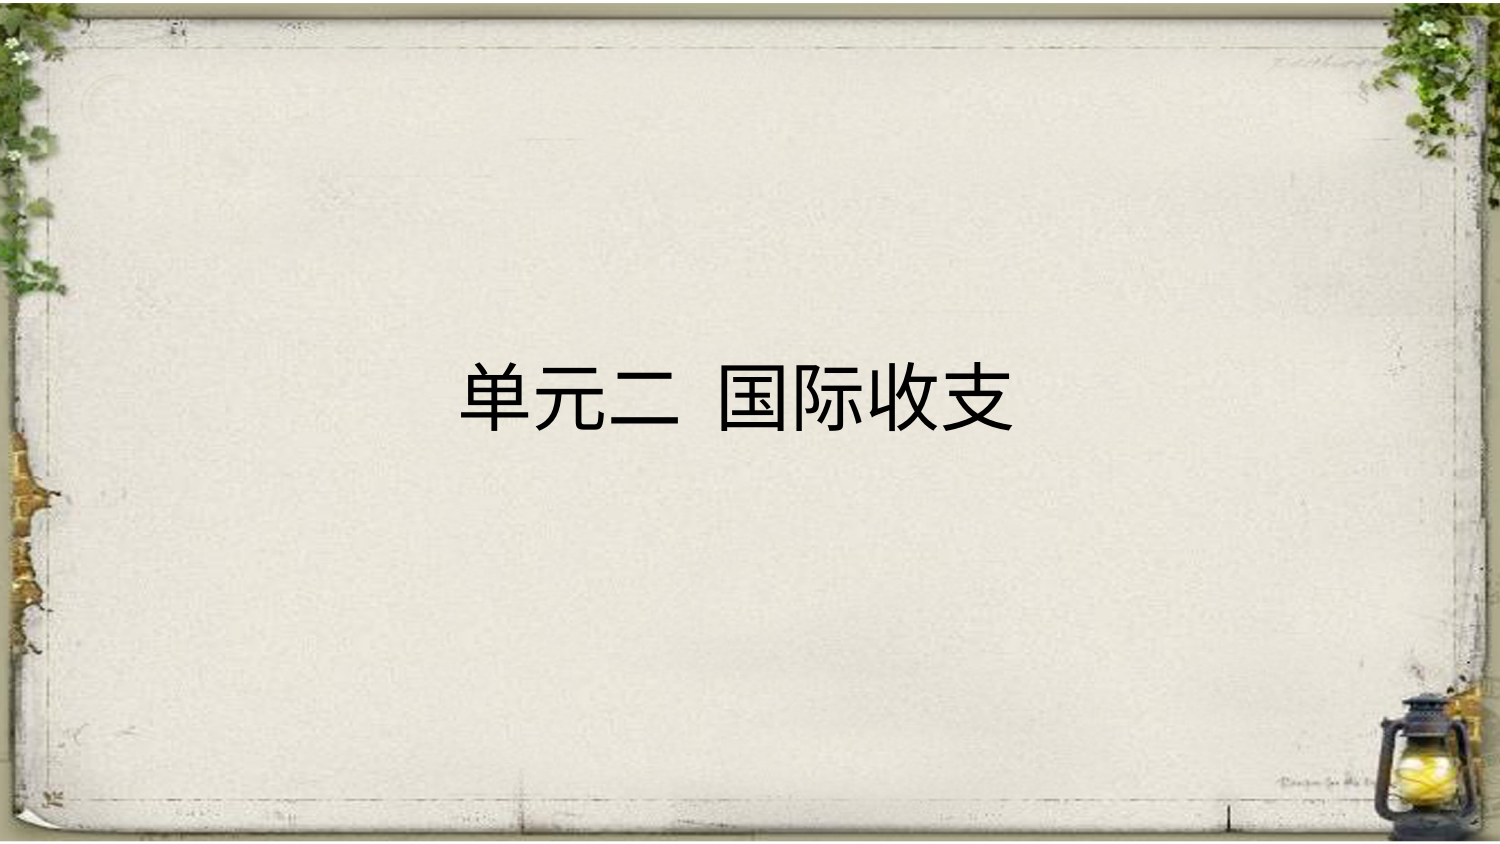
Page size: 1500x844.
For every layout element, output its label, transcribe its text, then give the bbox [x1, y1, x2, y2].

text_box 单元二 国际收支 [79, 343, 1394, 649]
picture [0, 0, 1500, 844]
